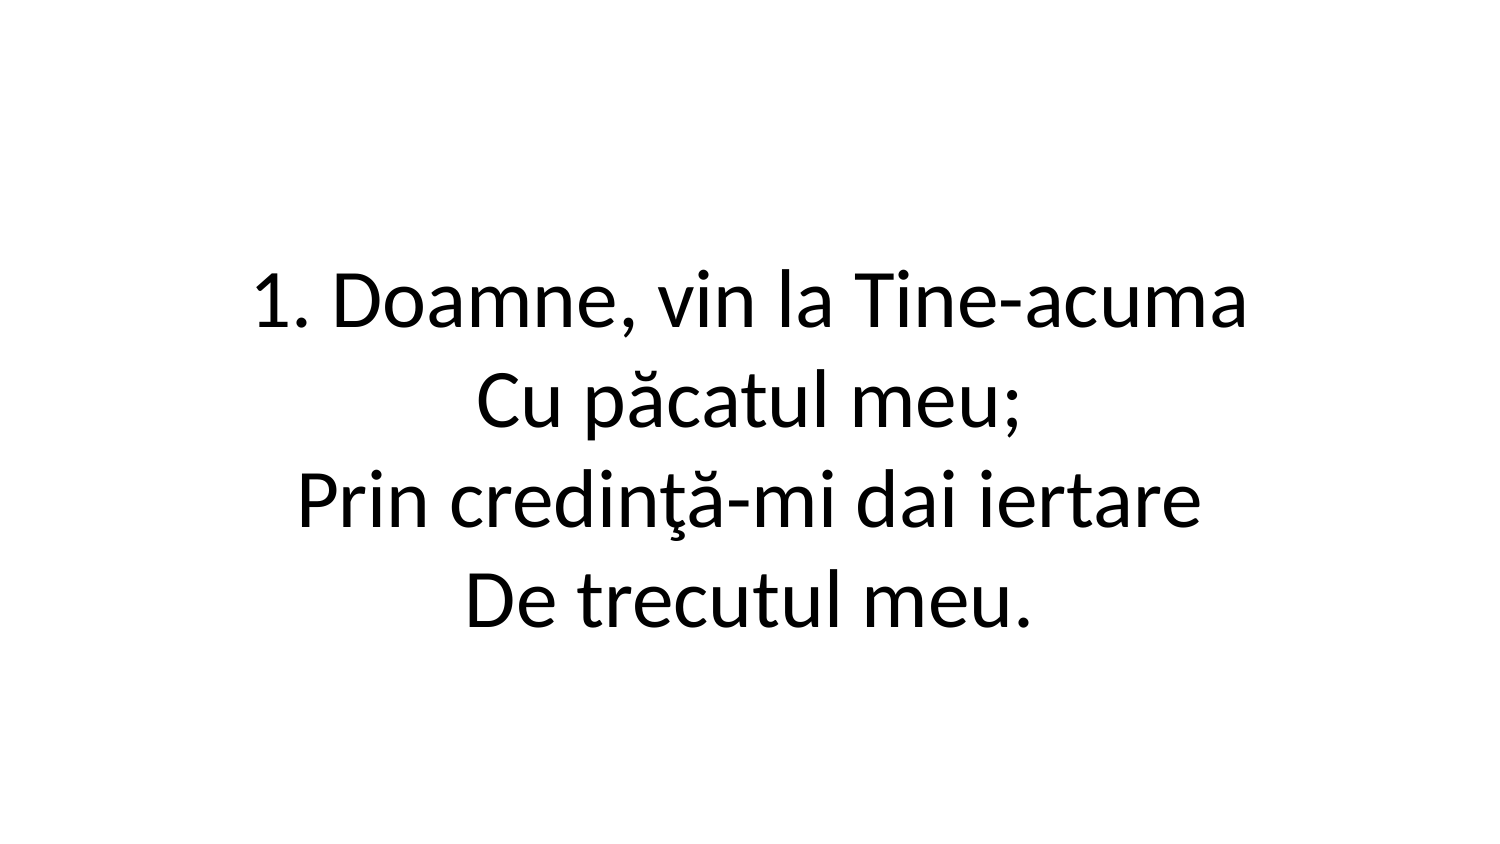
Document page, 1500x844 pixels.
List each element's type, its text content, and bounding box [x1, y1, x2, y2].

text_box 1. Doamne, vin la Tine-acuma Cu păcatul meu; Prin credinţă-mi dai iertare De trecutul meu. [234, 192, 1266, 652]
